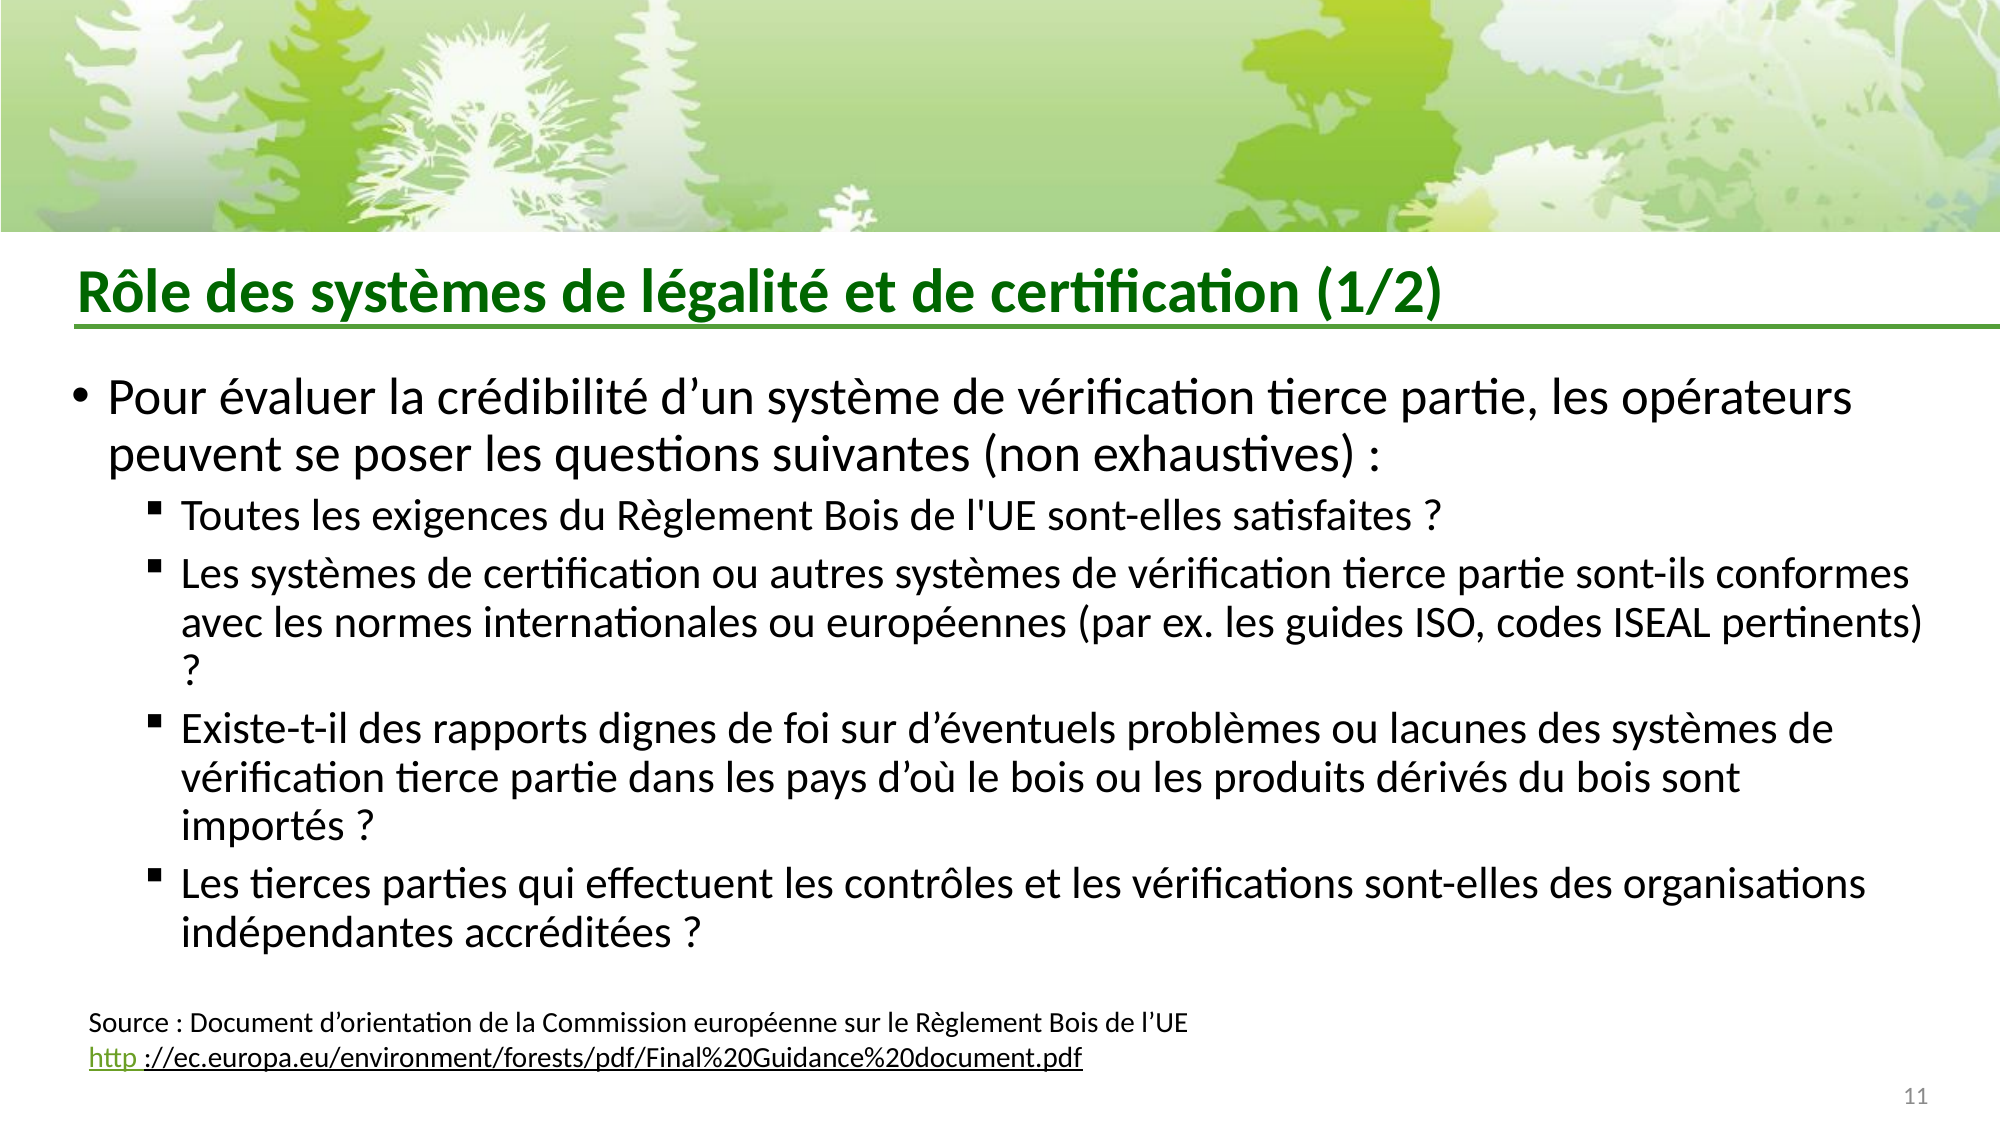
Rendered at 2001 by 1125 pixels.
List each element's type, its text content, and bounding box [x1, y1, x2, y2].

slide_number 11 [1493, 1065, 1944, 1125]
title Rôle des systèmes de légalité et de certification (1/2) [62, 198, 1507, 386]
text_box Source : Document d’orientation de la Commission européenne sur le Règlement Bois de l’UE http ://ec.europa.eu/environment/forests/pdf/Final%20Guidance%20document.pdf [73, 996, 1340, 1081]
picture [0, 0, 2000, 232]
list Pour évaluer la crédibilité d’un système de vérification tierce partie, les opérateurs peuvent se poser les questions suivantes (non exhaustives) : Toutes les exigences du Règlement Bois de l'UE sont-elles satisfaites ? Les systèmes de certification ou autres systèmes de vérification tierce partie sont-ils conformes avec les normes internationales ou européennes (par ex. les guides ISO, codes ISEAL pertinents) ? Existe-t-il des rapports dignes de foi sur d’éventuels problèmes ou lacunes des systèmes de vérification tierce partie dans les pays d’où le bois ou les produits dérivés du bois sont importés ? Les tierces parties qui effectuent les contrôles et les vérifications sont-elles des organisations indépendantes accréditées ? [56, 362, 1944, 968]
